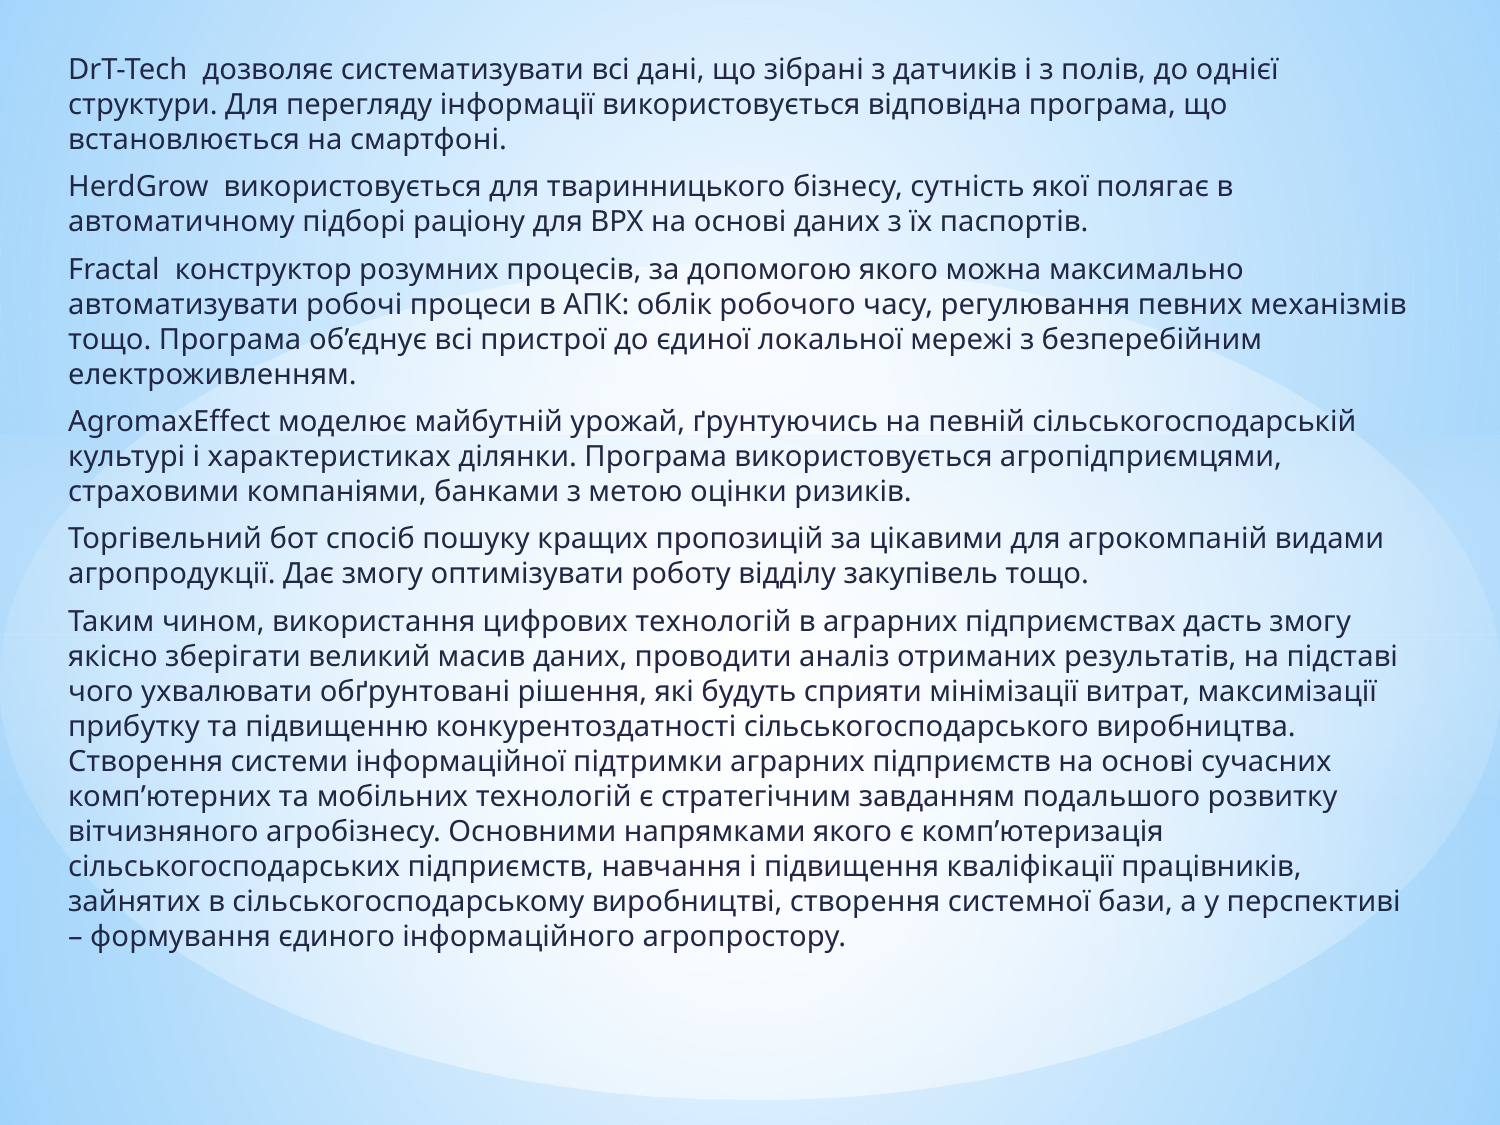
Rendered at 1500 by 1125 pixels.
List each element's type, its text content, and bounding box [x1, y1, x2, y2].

subtitle DrT-Tech дозволяє систематизувати всі дані, що зібрані з датчиків і з полів, до однієї структури. Для перегляду інформації використовується відповідна програма, що встановлюється на смартфоні. HerdGrow використовується для тваринницького бізнесу, сутність якої полягає в автоматичному підборі раціону для ВРХ на основі даних з їх паспортів. Fractal конструктор розумних процесів, за допомогою якого можна максимально автоматизувати робочі процеси в АПК: облік робочого часу, регулювання певних механізмів тощо. Програма об’єднує всі пристрої до єдиної локальної мережі з безперебійним електроживленням. AgromaxEffect моделює майбутній урожай, ґрунтуючись на певній сільськогосподарській культурі і характеристиках ділянки. Програма використовується агропідприємцями, страховими компаніями, банками з метою оцінки ризиків. Торгівельний бот спосіб пошуку кращих пропозицій за цікавими для агрокомпаній видами агропродукції. Дає змогу оптимізувати роботу відділу закупівель тощо. Таким чином, використання цифрових технологій в аграрних підприємствах дасть змогу якісно зберігати великий масив даних, проводити аналіз отриманих результатів, на підставі чого ухвалювати обґрунтовані рішення, які будуть сприяти мінімізації витрат, максимізації прибутку та підвищенню конкурентоздатності сільськогосподарського виробництва. Створення системи інформаційної підтримки аграрних підприємств на основі сучасних комп’ютерних та мобільних технологій є стратегічним завданням подальшого розвитку вітчизняного агробізнесу. Основними напрямками якого є комп’ютеризація сільськогосподарських підприємств, навчання і підвищення кваліфікації працівників, зайнятих в сільськогосподарському виробництві, створення системної бази, а у перспективі – формування єдиного інформаційного агропростору. [53, 42, 1436, 1059]
